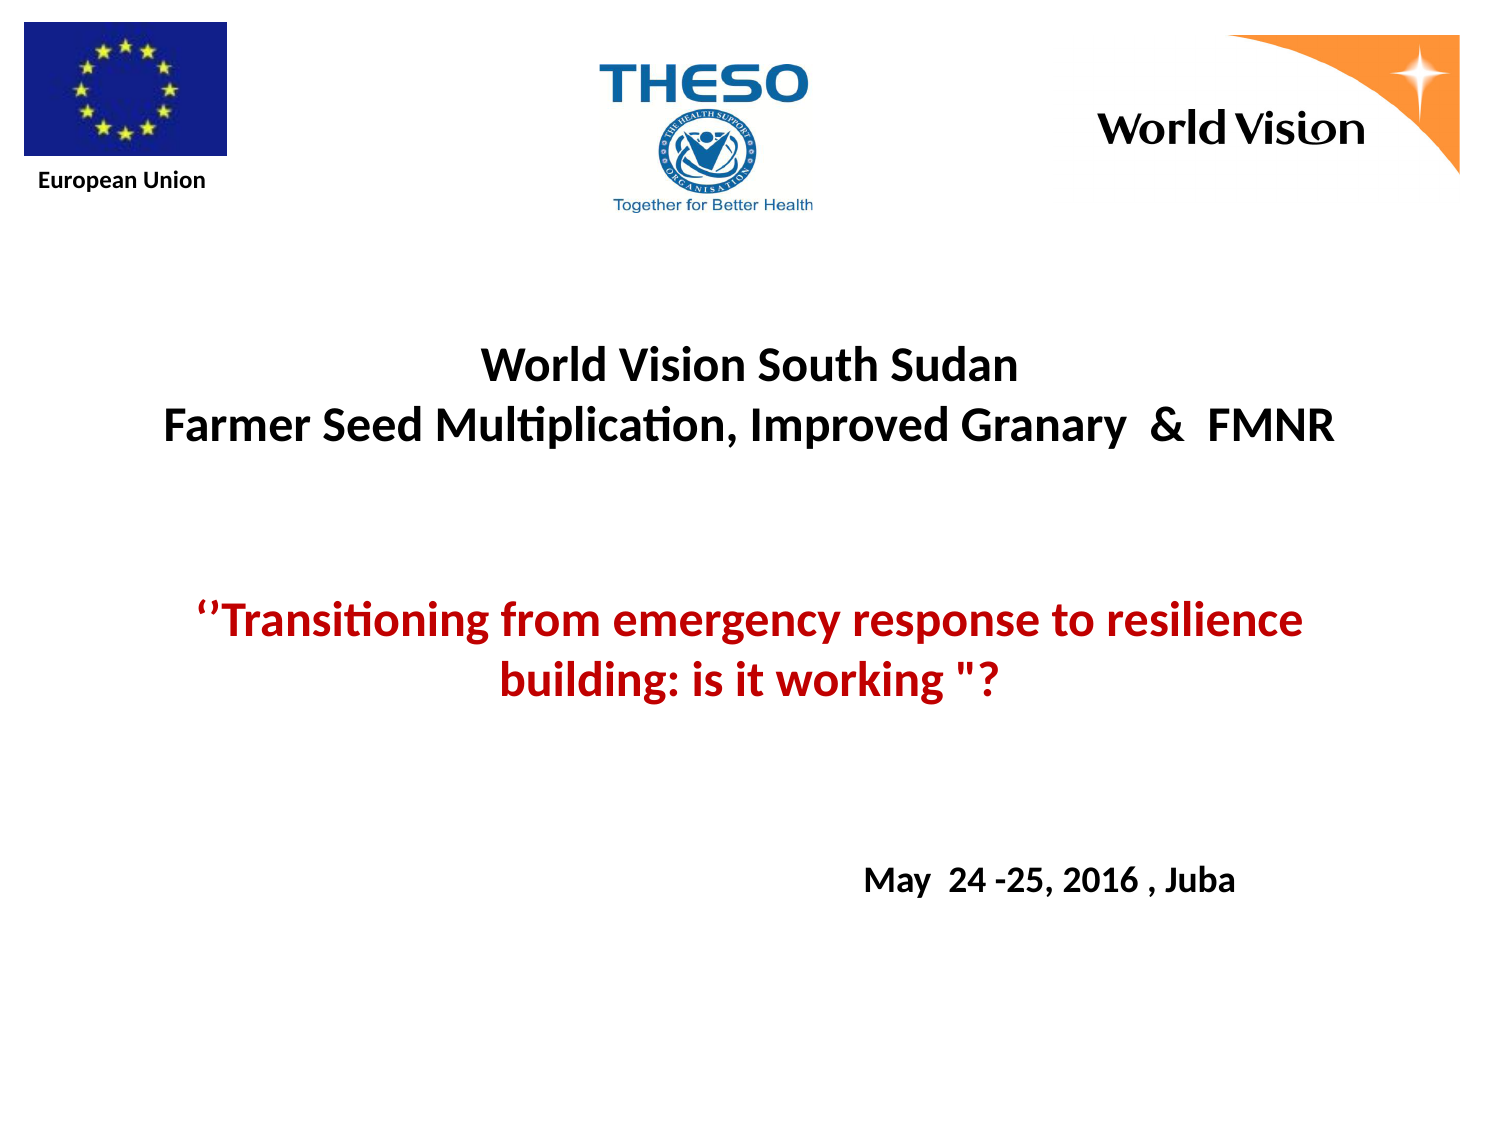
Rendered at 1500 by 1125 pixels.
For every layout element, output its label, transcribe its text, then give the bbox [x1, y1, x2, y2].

title World Vision South Sudan Farmer Seed Multiplication, Improved Granary & FMNR ‘’Transitioning from emergency response to resilience building: is it working "? May 24 -25, 2016 , Juba [112, 249, 1388, 988]
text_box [1053, 34, 1460, 203]
picture [599, 64, 813, 213]
text_box European Union [23, 163, 225, 201]
picture [24, 22, 227, 157]
